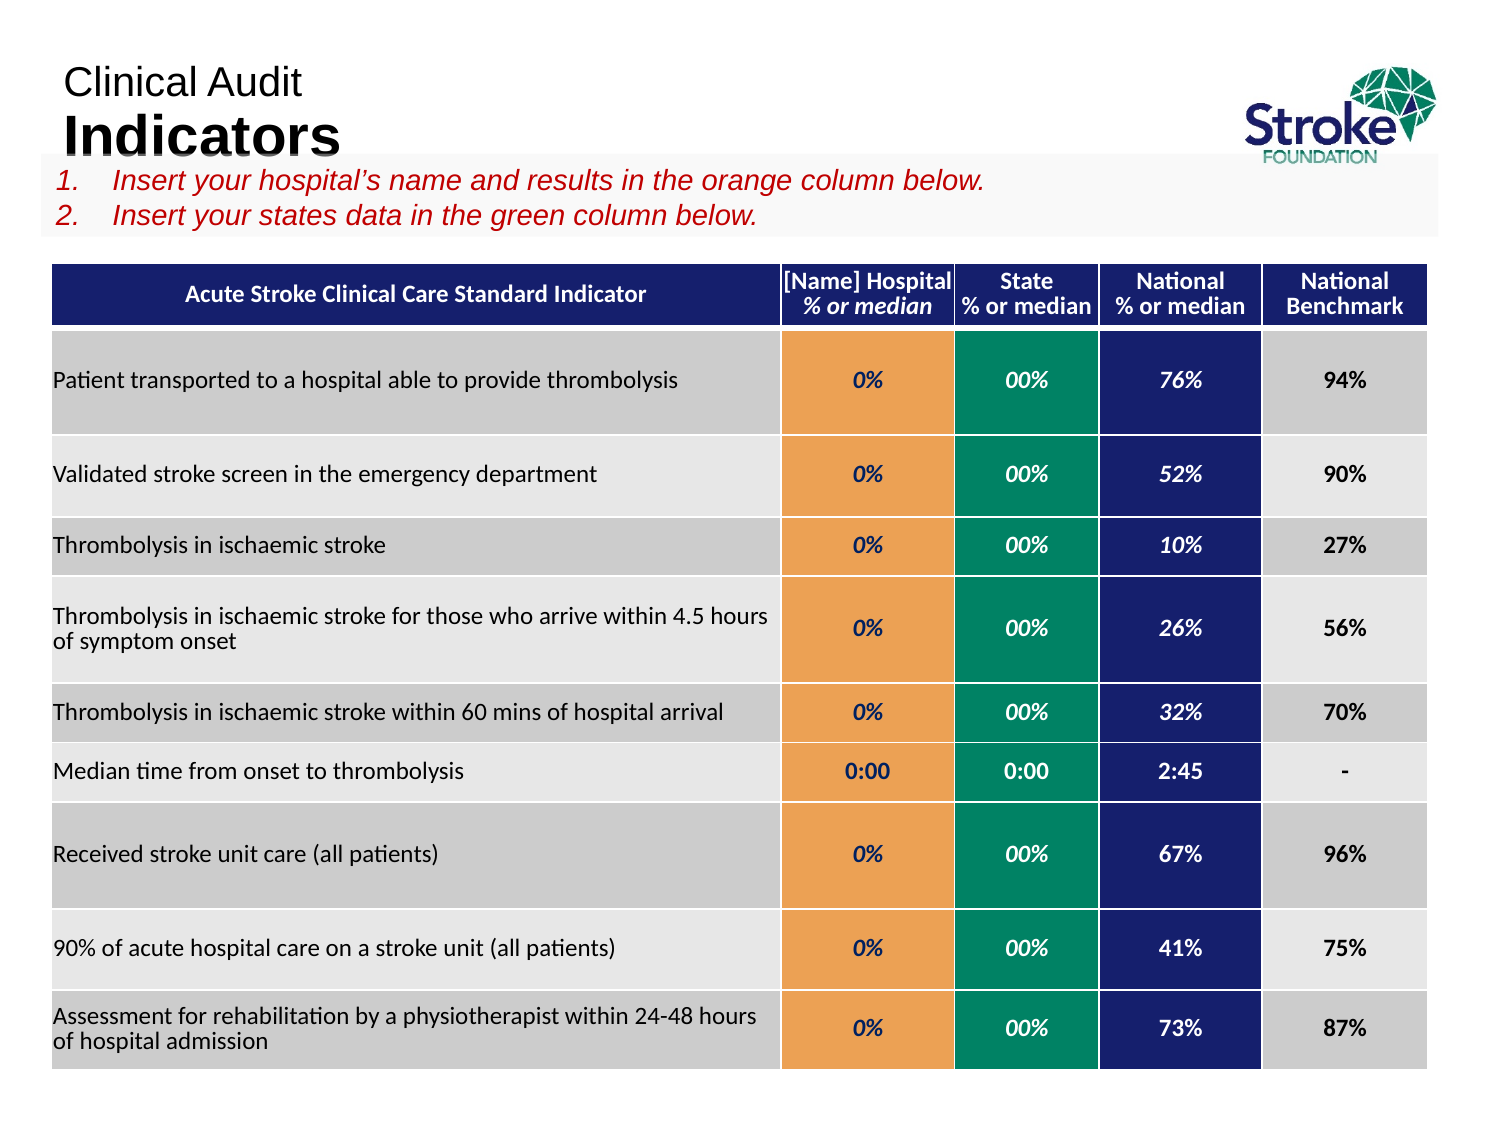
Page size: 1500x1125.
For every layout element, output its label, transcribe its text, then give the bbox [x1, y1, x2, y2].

table_cell 0% [782, 684, 954, 742]
table_cell 0:00 [782, 743, 954, 801]
table_cell 75% [1263, 910, 1427, 989]
table_cell Thrombolysis in ischaemic stroke [52, 518, 780, 575]
table_cell 00% [955, 910, 1098, 989]
table_cell Validated stroke screen in the emergency department [52, 436, 780, 516]
table_cell 00% [955, 436, 1098, 516]
table_cell 0% [782, 436, 954, 516]
table_cell 00% [955, 518, 1098, 575]
table_cell 0% [782, 577, 954, 682]
table_cell 00% [955, 577, 1098, 682]
table_cell 56% [1263, 577, 1427, 682]
text_box Insert your hospital’s name and results in the orange column below. Insert your states data in the green column below. [41, 153, 1439, 237]
table_cell 70% [1263, 684, 1427, 742]
table_cell 96% [1263, 803, 1427, 908]
table_cell 00% [955, 331, 1098, 434]
table_header National Benchmark [1263, 264, 1427, 325]
table_cell 00% [955, 803, 1098, 908]
table_cell 00% [955, 991, 1098, 1069]
title Clinical Audit Indicators [48, 54, 756, 153]
table_cell 26% [1100, 577, 1261, 682]
table_cell 90% of acute hospital care on a stroke unit (all patients) [52, 910, 780, 989]
table_cell 87% [1263, 991, 1427, 1069]
table_header Acute Stroke Clinical Care Standard Indicator [52, 264, 780, 325]
picture [1220, 30, 1459, 200]
table_cell 0% [782, 991, 954, 1069]
table_cell 0% [782, 518, 954, 575]
table_cell Thrombolysis in ischaemic stroke for those who arrive within 4.5 hours of symptom onset [52, 577, 780, 682]
table_cell 2:45 [1100, 743, 1261, 801]
table_cell 67% [1100, 803, 1261, 908]
table_cell 0% [782, 331, 954, 434]
table_cell Received stroke unit care (all patients) [52, 803, 780, 908]
table_cell 90% [1263, 436, 1427, 516]
table_cell Median time from onset to thrombolysis [52, 743, 780, 801]
table_cell Assessment for rehabilitation by a physiotherapist within 24-48 hours of hospital admission [52, 991, 780, 1069]
table_cell 10% [1100, 518, 1261, 575]
table_header [Name] Hospital % or median [782, 264, 954, 325]
table_header State % or median [955, 264, 1098, 325]
table_cell 76% [1100, 331, 1261, 434]
table_cell 0% [782, 910, 954, 989]
table_cell Patient transported to a hospital able to provide thrombolysis [52, 331, 780, 434]
table_cell 41% [1100, 910, 1261, 989]
table_cell - [1263, 743, 1427, 801]
table_cell 73% [1100, 991, 1261, 1069]
table_cell Thrombolysis in ischaemic stroke within 60 mins of hospital arrival [52, 684, 780, 742]
table_cell 94% [1263, 331, 1427, 434]
table_cell 27% [1263, 518, 1427, 575]
table_cell 32% [1100, 684, 1261, 742]
table_cell 0:00 [955, 743, 1098, 801]
table_cell 00% [955, 684, 1098, 742]
table_cell 0% [782, 803, 954, 908]
table_header National % or median [1100, 264, 1261, 325]
table_cell 52% [1100, 436, 1261, 516]
